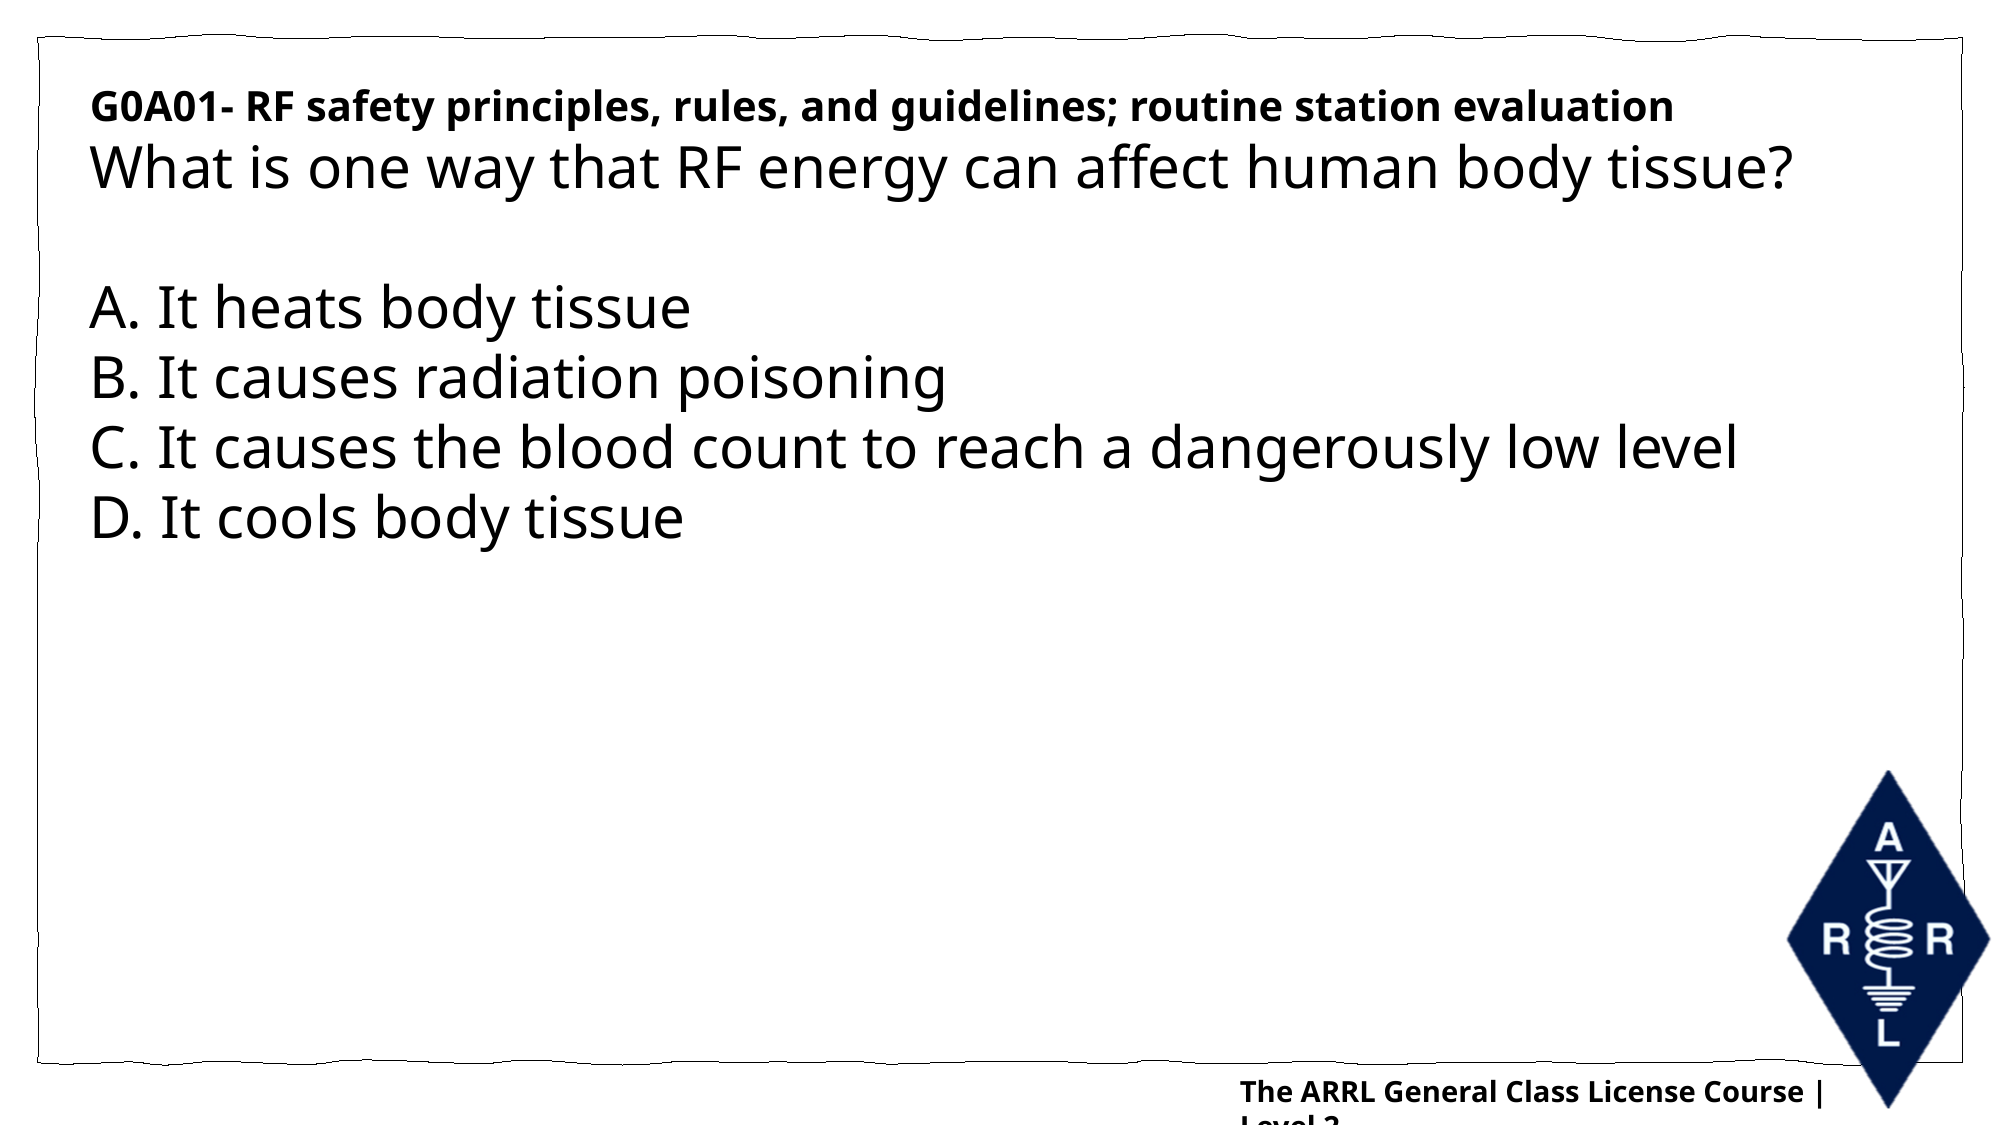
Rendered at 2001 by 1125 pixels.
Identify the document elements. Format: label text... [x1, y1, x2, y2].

text_box G0A01- RF safety principles, rules, and guidelines; routine station evaluation What is one way that RF energy can affect human body tissue? A. It heats body tissue B. It causes radiation poisoning C. It causes the blood count to reach a dangerously low level D. It cools body tissue [75, 72, 1850, 558]
picture [1773, 752, 1999, 1125]
